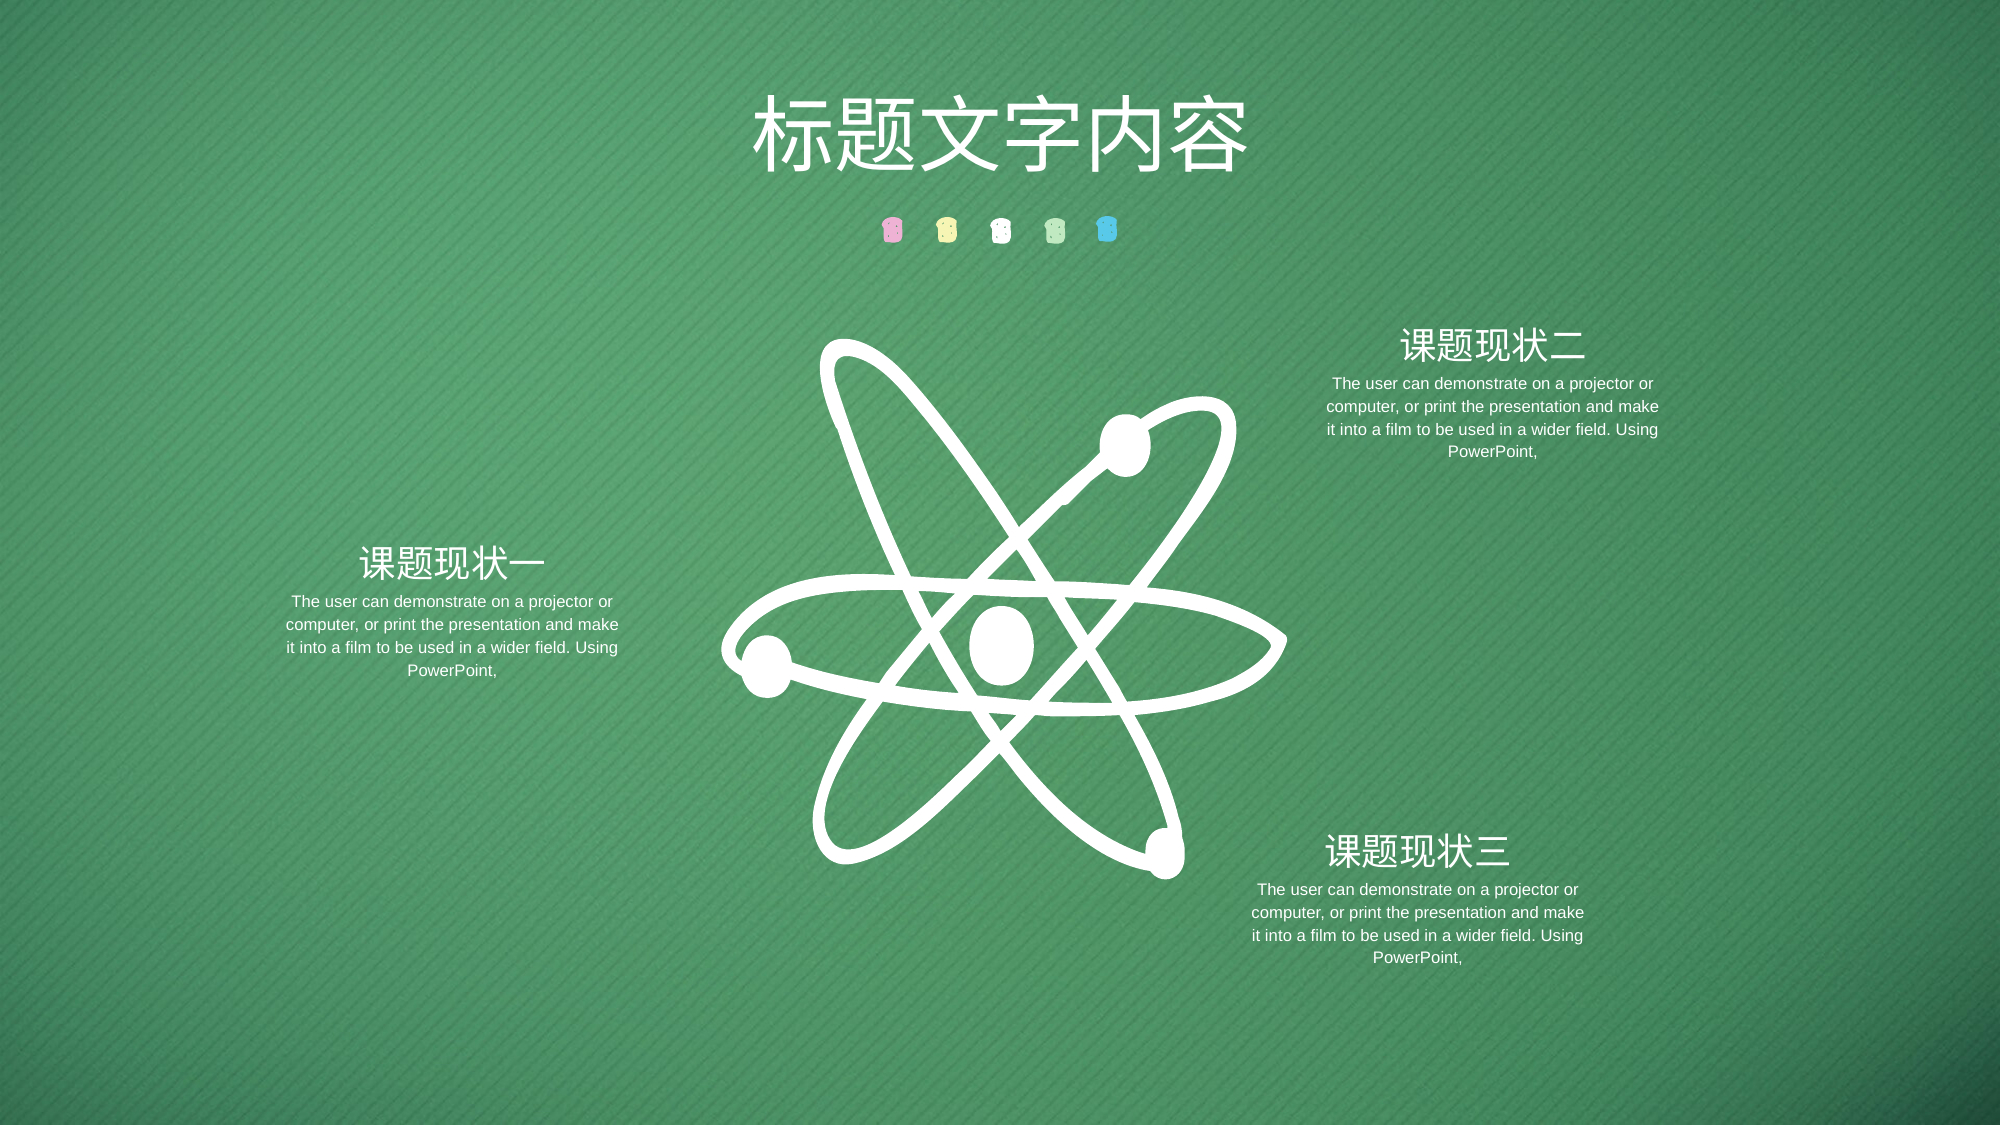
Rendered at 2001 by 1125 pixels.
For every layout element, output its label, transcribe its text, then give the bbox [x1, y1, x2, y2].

picture [0, 0, 2000, 1125]
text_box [881, 214, 1119, 244]
text_box 标题文字内容 [736, 75, 1266, 190]
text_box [247, 523, 658, 689]
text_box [1287, 305, 1699, 470]
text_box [712, 331, 1288, 886]
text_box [1212, 811, 1624, 977]
